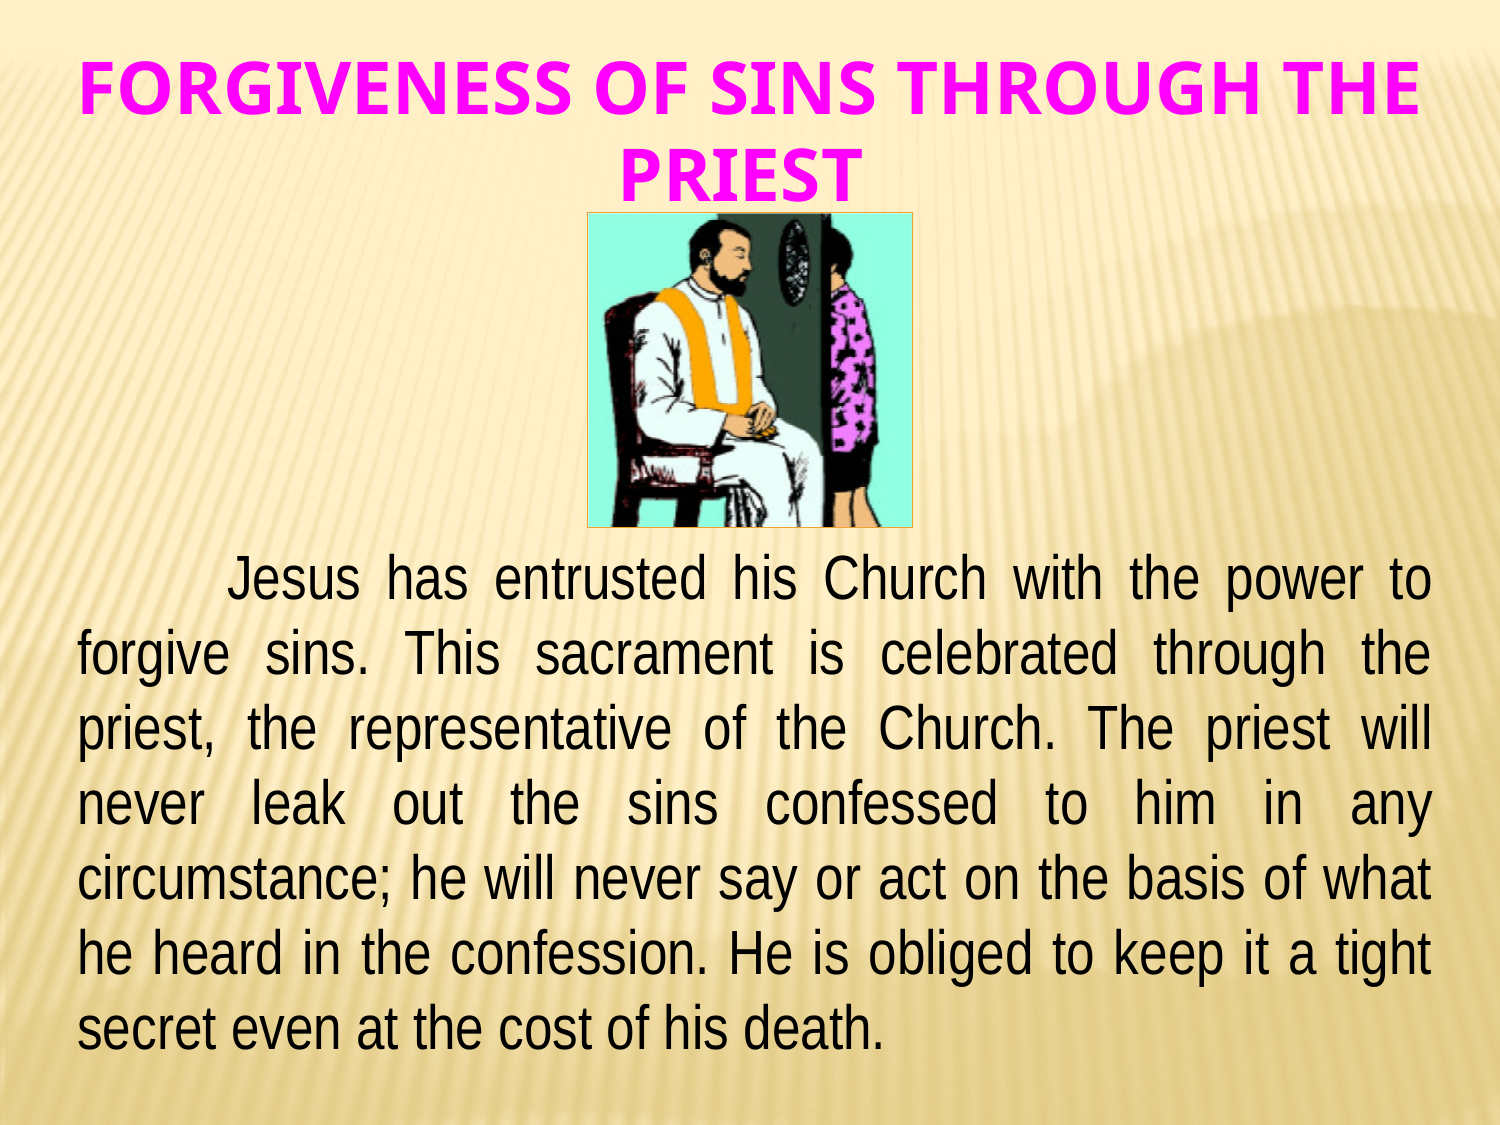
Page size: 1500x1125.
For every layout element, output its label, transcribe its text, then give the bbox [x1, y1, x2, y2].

text_box Jesus has entrusted his Church with the power to forgive sins. This sacrament is celebrated through the priest, the representative of the Church. The priest will never leak out the sins confessed to him in any circumstance; he will never say or act on the basis of what he heard in the confession. He is obliged to keep it a tight secret even at the cost of his death. [62, 529, 1450, 1070]
picture [587, 211, 913, 528]
text_box FORGIVENESS OF SINS THROUGH THE PRIEST [0, 33, 1500, 224]
